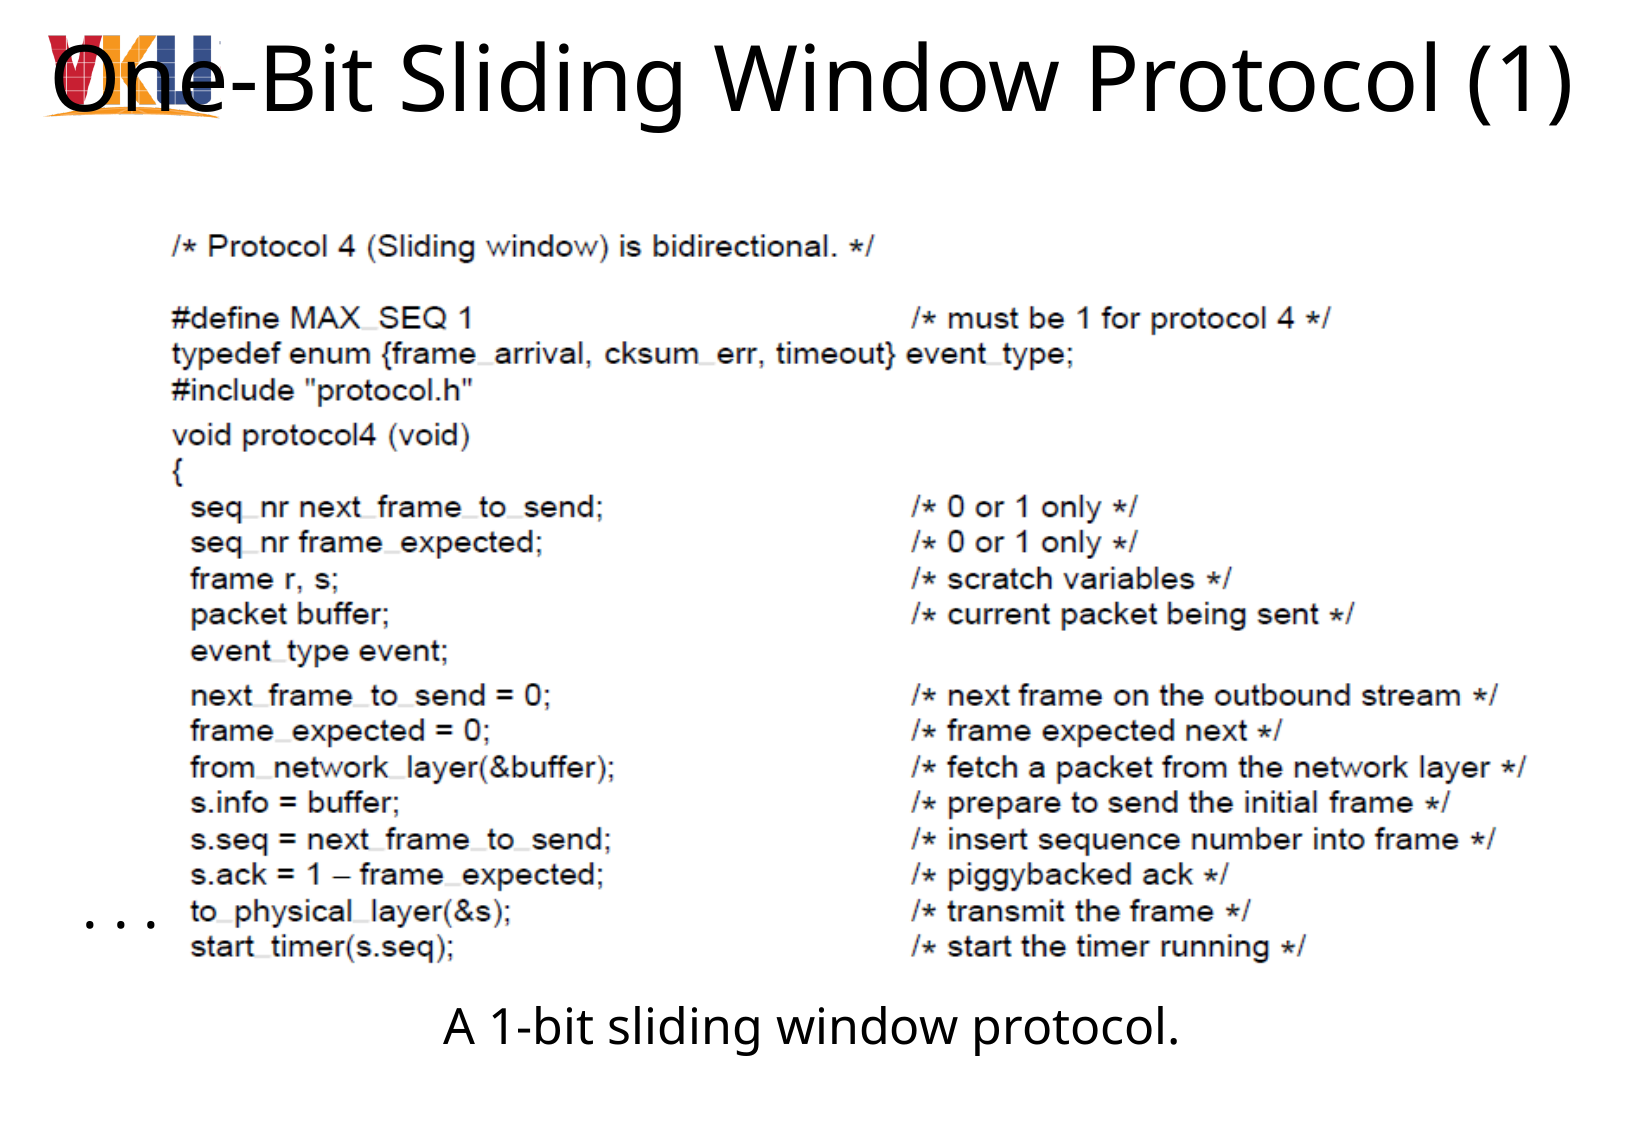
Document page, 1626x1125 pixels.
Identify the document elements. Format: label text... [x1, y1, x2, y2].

picture [136, 217, 1581, 968]
title One-Bit Sliding Window Protocol (1) [0, 0, 1625, 150]
list A 1-bit sliding window protocol. [0, 987, 1625, 1075]
text_box . . . [67, 862, 131, 948]
